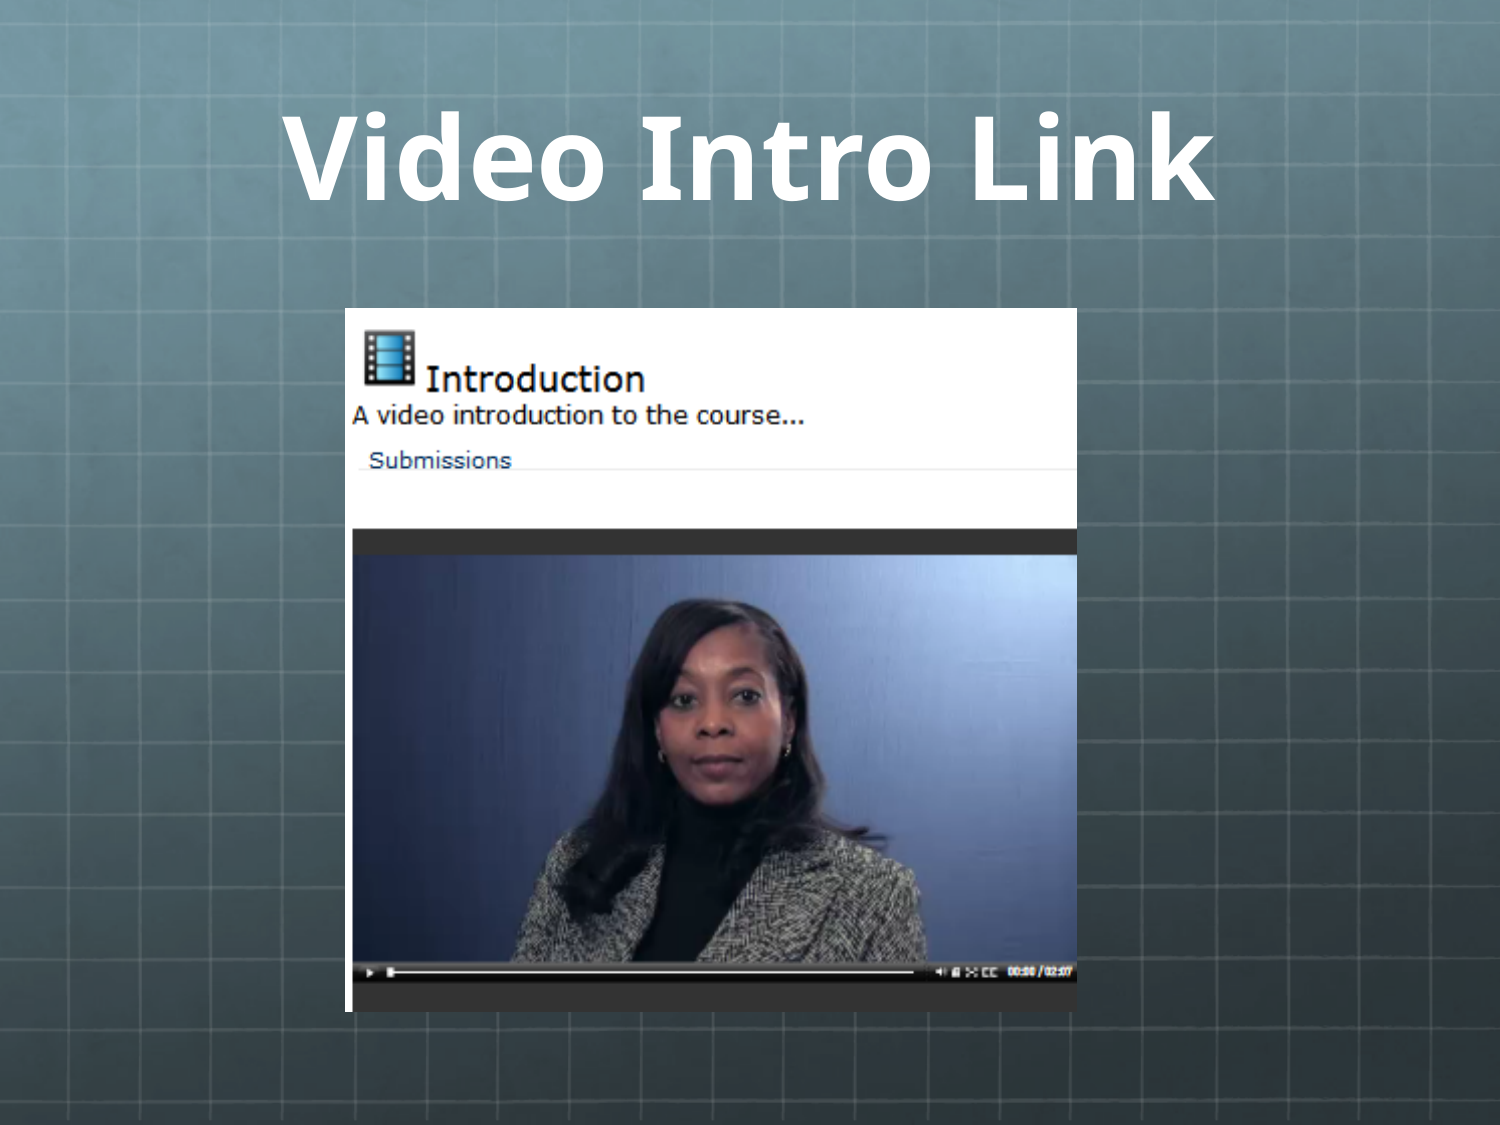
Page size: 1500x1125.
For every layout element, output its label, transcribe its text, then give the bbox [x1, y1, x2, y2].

title Video Intro Link [127, 17, 1372, 289]
picture [0, 0, 1500, 1125]
